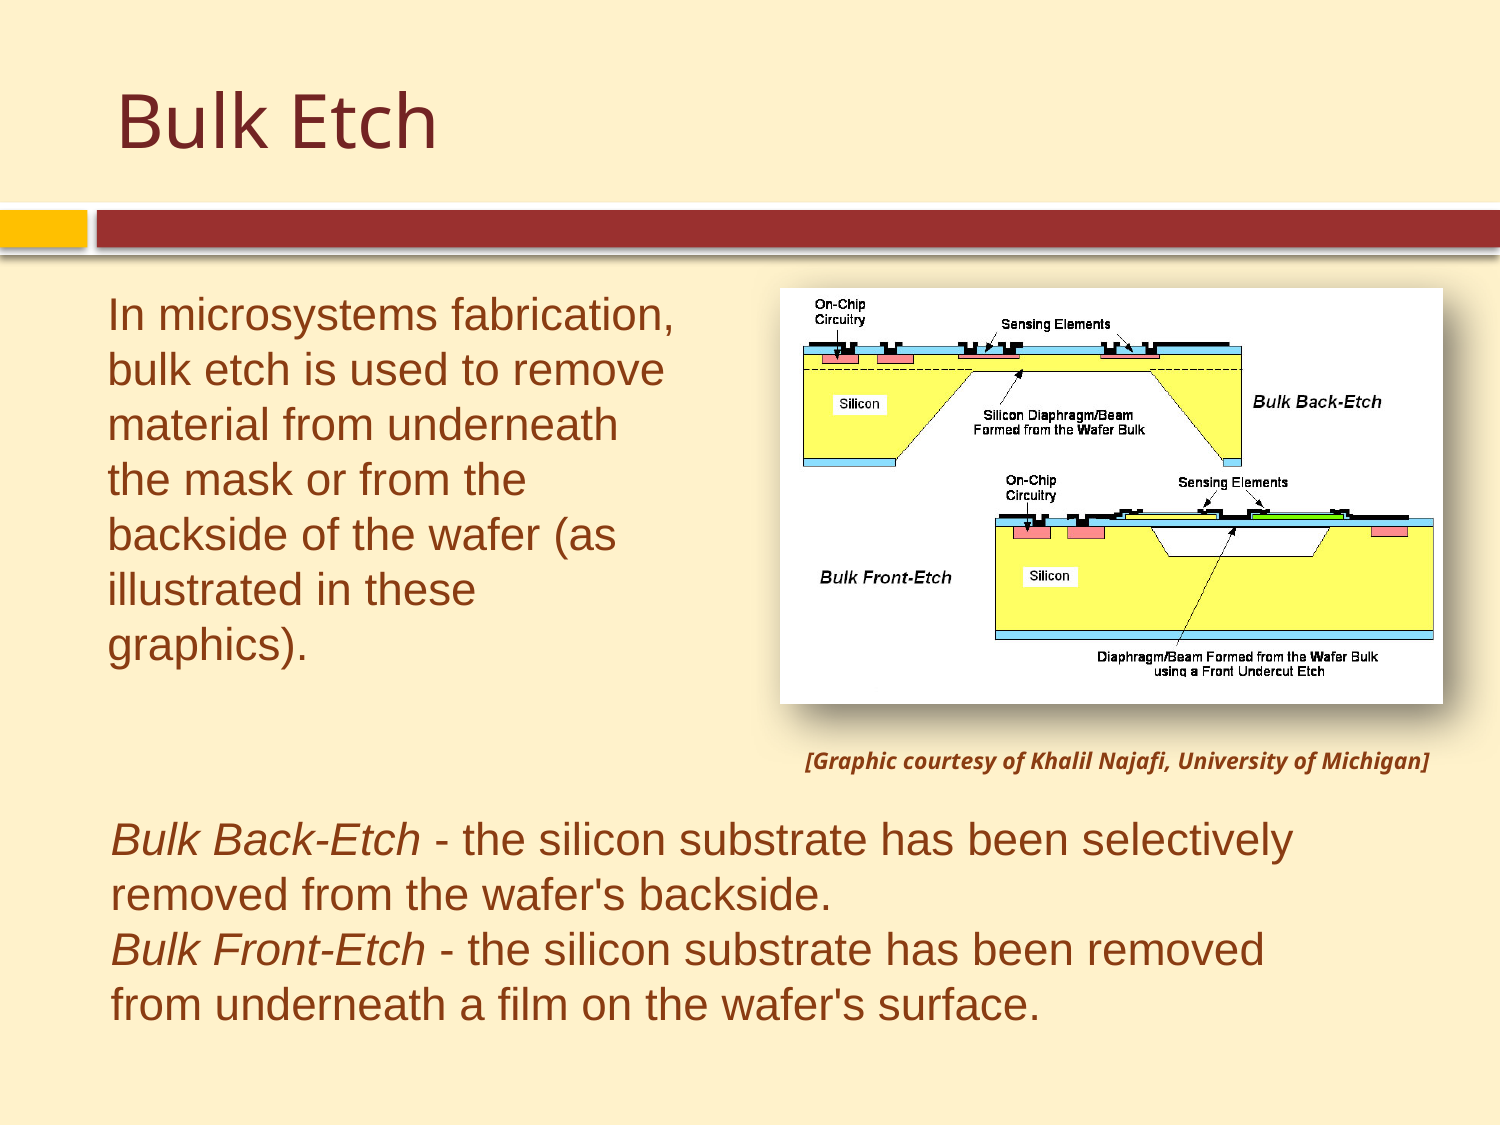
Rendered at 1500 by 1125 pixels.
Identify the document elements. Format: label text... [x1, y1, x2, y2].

title Bulk Etch [100, 37, 1438, 200]
text_box [Graphic courtesy of Khalil Najafi, University of Michigan] [694, 738, 1445, 782]
picture [780, 288, 1443, 704]
text_box In microsystems fabrication, bulk etch is used to remove material from underneath the mask or from the backside of the wafer (as illustrated in these graphics). [92, 277, 703, 732]
text_box Bulk Back-Etch - the silicon substrate has been selectively removed from the wafer's backside. Bulk Front-Etch - the silicon substrate has been removed from underneath a film on the wafer's surface. [95, 802, 1365, 1037]
